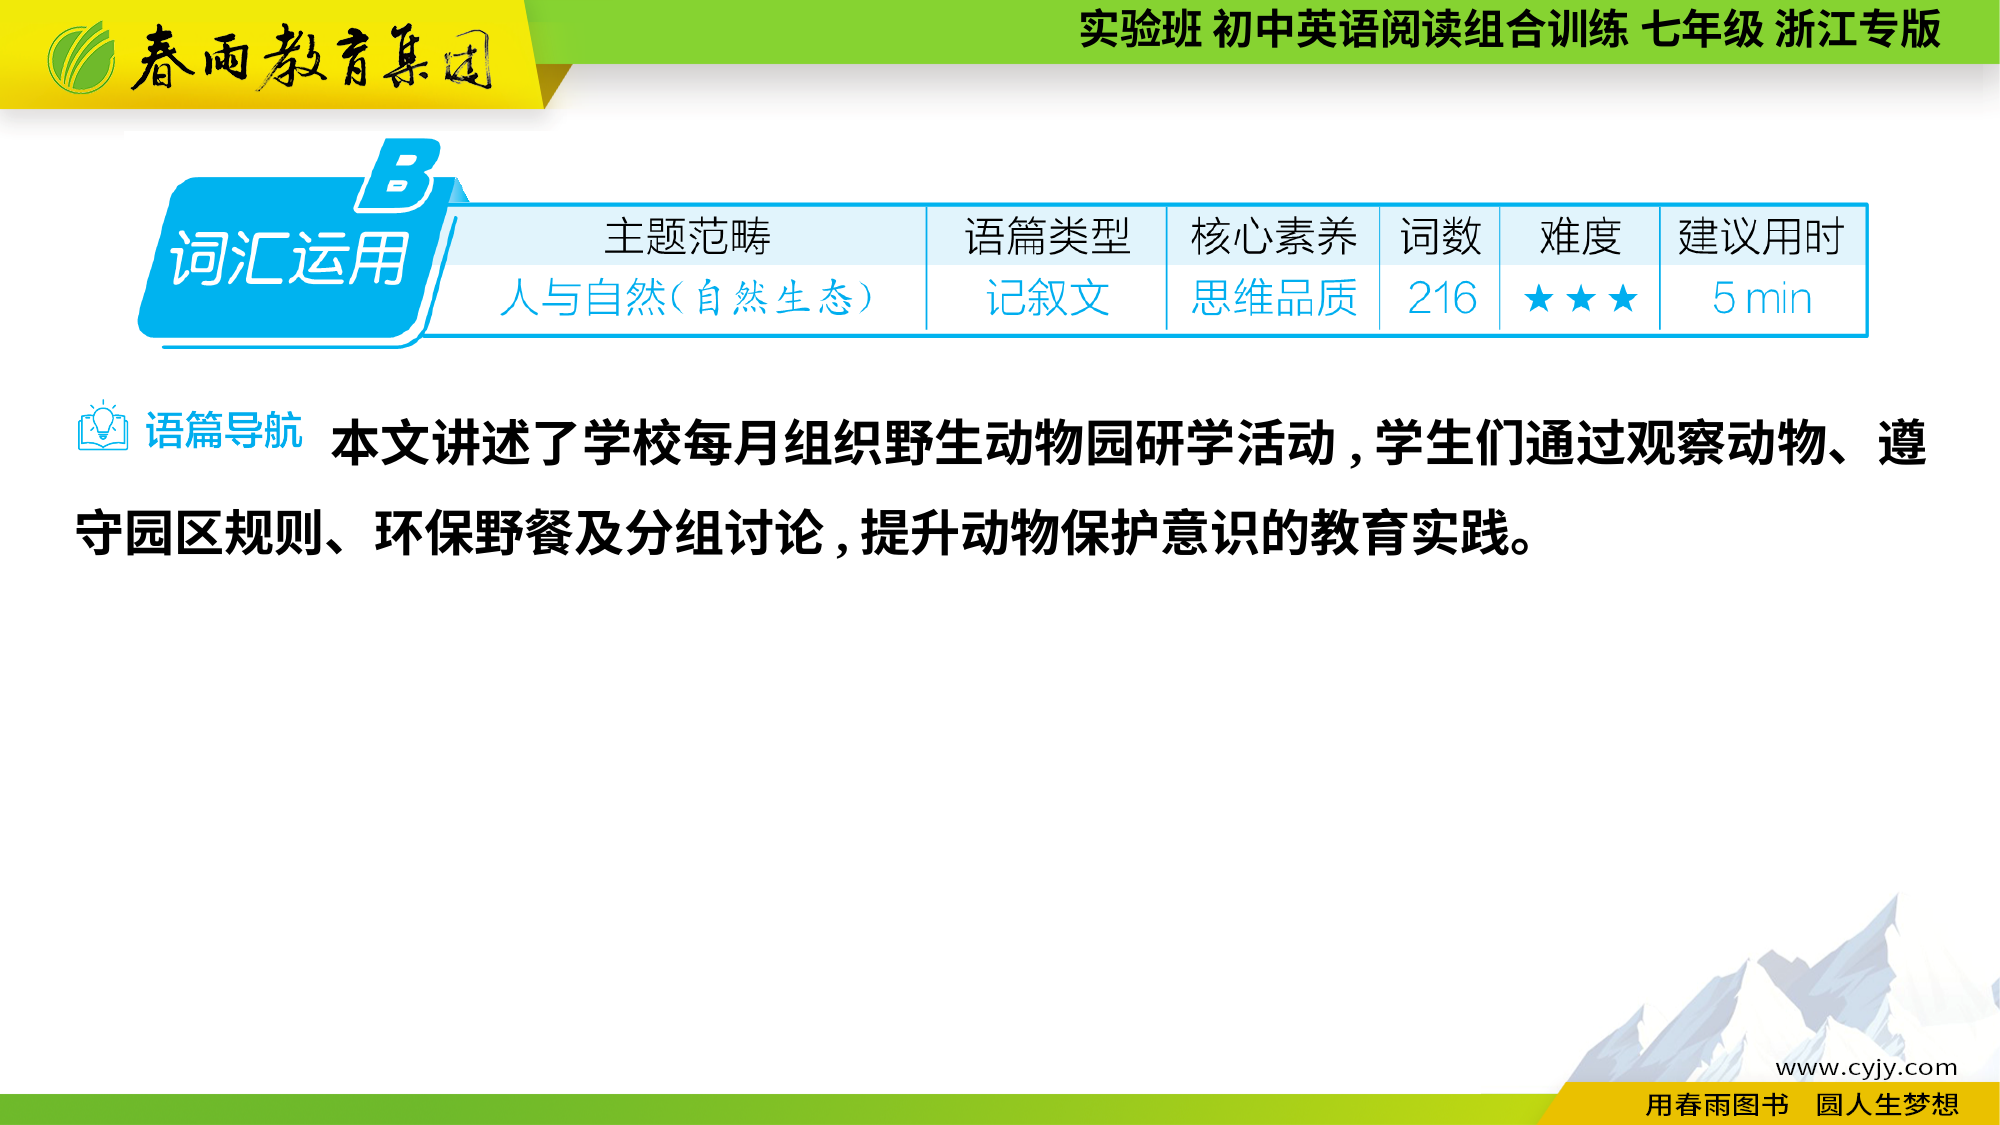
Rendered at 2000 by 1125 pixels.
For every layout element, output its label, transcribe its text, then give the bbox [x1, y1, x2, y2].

list 本文讲述了学校每月组织野生动物园研学活动,学生们通过观察动物、遵守园区规则、环保野餐及分组讨论,提升动物保护意识的教育实践。 [59, 373, 1944, 560]
picture [0, 0, 2000, 1125]
